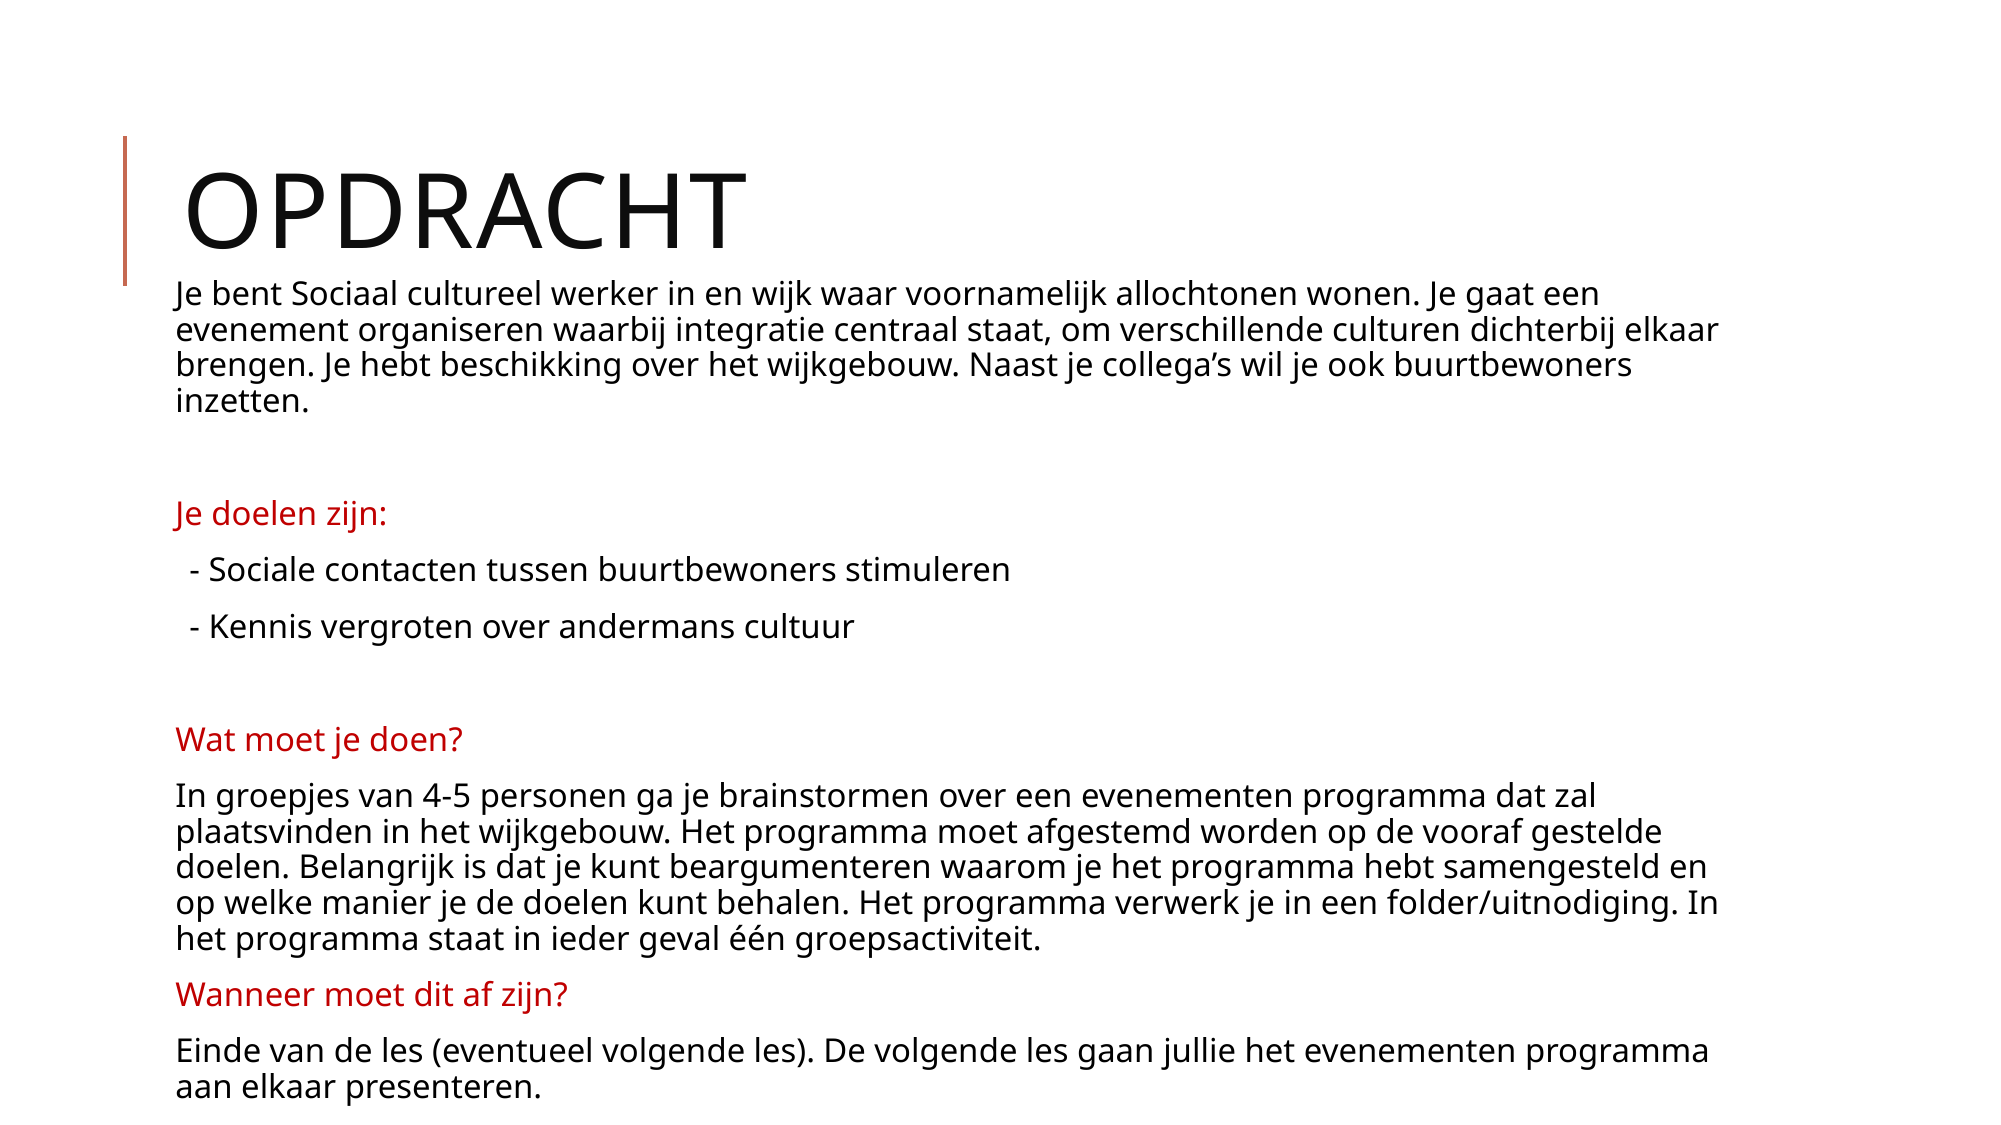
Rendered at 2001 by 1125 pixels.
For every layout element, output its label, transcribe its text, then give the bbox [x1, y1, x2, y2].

list Je bent Sociaal cultureel werker in en wijk waar voornamelijk allochtonen wonen. Je gaat een evenement organiseren waarbij integratie centraal staat, om verschillende culturen dichterbij elkaar brengen. Je hebt beschikking over het wijkgebouw. Naast je collega’s wil je ook buurtbewoners inzetten. Je doelen zijn: - Sociale contacten tussen buurtbewoners stimuleren - Kennis vergroten over andermans cultuur Wat moet je doen? In groepjes van 4-5 personen ga je brainstormen over een evenementen programma dat zal plaatsvinden in het wijkgebouw. Het programma moet afgestemd worden op de vooraf gestelde doelen. Belangrijk is dat je kunt beargumenteren waarom je het programma hebt samengesteld en op welke manier je de doelen kunt behalen. Het programma verwerk je in een folder/uitnodiging. In het programma staat in ieder geval één groepsactiviteit. Wanneer moet dit af zijn? Einde van de les (eventueel volgende les). De volgende les gaan jullie het evenementen programma aan elkaar presenteren. [167, 269, 1763, 1116]
title Opdracht [168, 96, 1763, 269]
